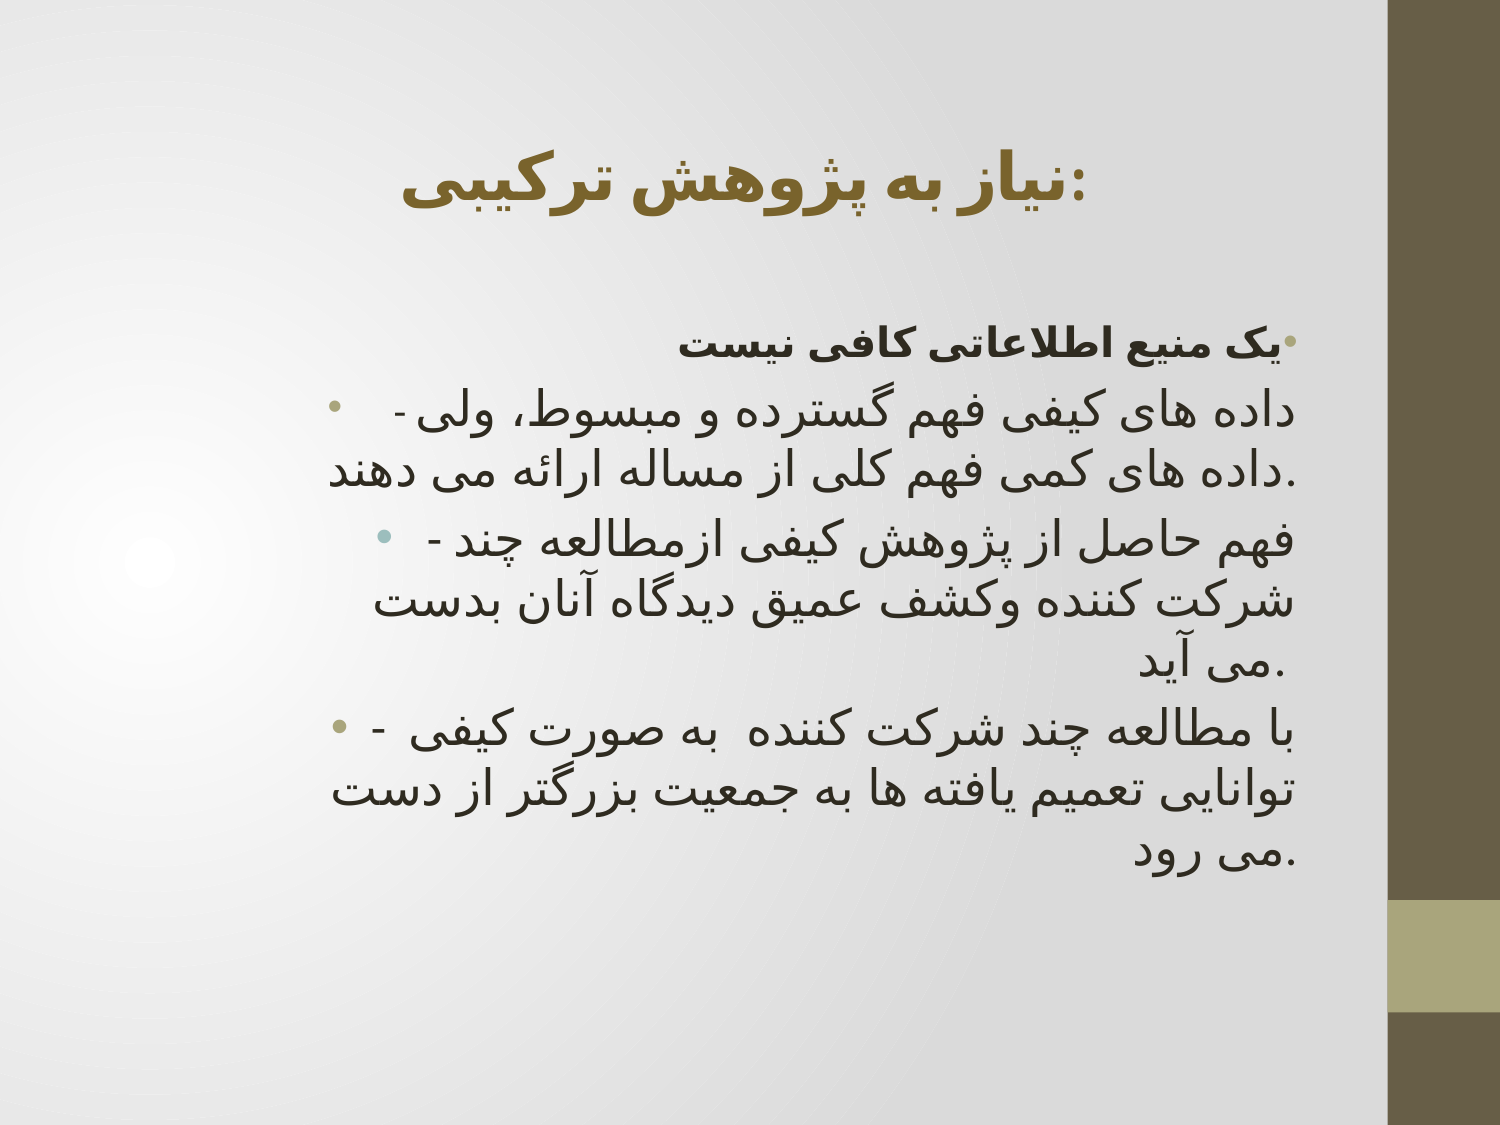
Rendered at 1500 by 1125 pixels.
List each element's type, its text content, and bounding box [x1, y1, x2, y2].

subtitle یک منیع اطلاعاتی کافی نیست - داده های کیفی فهم گسترده و مبسوط، ولی داده های کمی فهم کلی از مساله ارائه می دهند. - فهم حاصل از پژوهش کیفی ازمطالعه چند شرکت کننده وکشف عمیق دیدگاه آنان بدست می آید. - با مطالعه چند شرکت کننده به صورت کیفی توانایی تعمیم یافته ها به جمعیت بزرگتر از دست می رود. [253, 249, 1313, 925]
title نیاز به پژوهش ترکیبی: [112, 101, 1388, 291]
